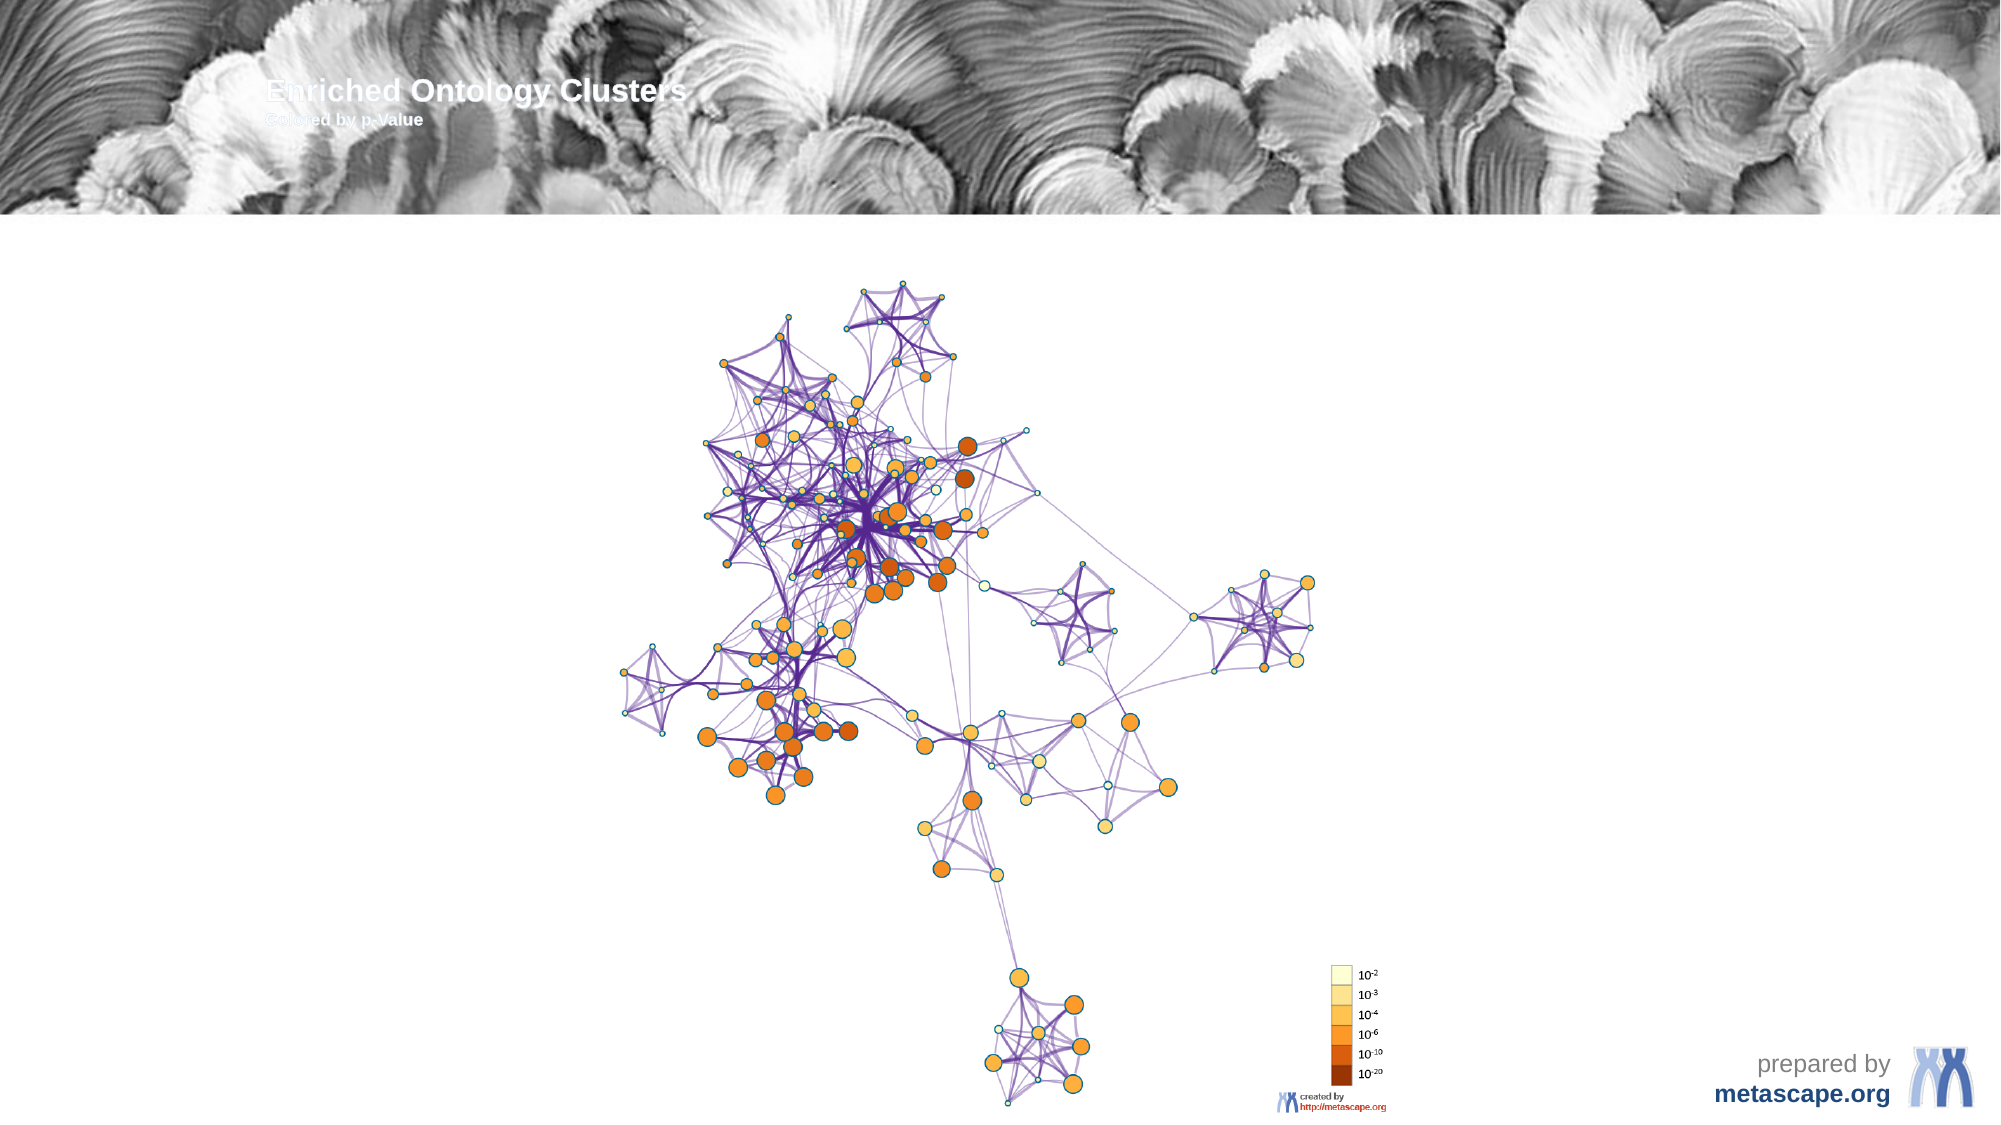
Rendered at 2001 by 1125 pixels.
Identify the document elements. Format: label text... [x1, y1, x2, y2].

picture [0, 0, 2001, 1125]
title Enriched Ontology Clusters Colored by p-Value [249, 61, 1600, 137]
